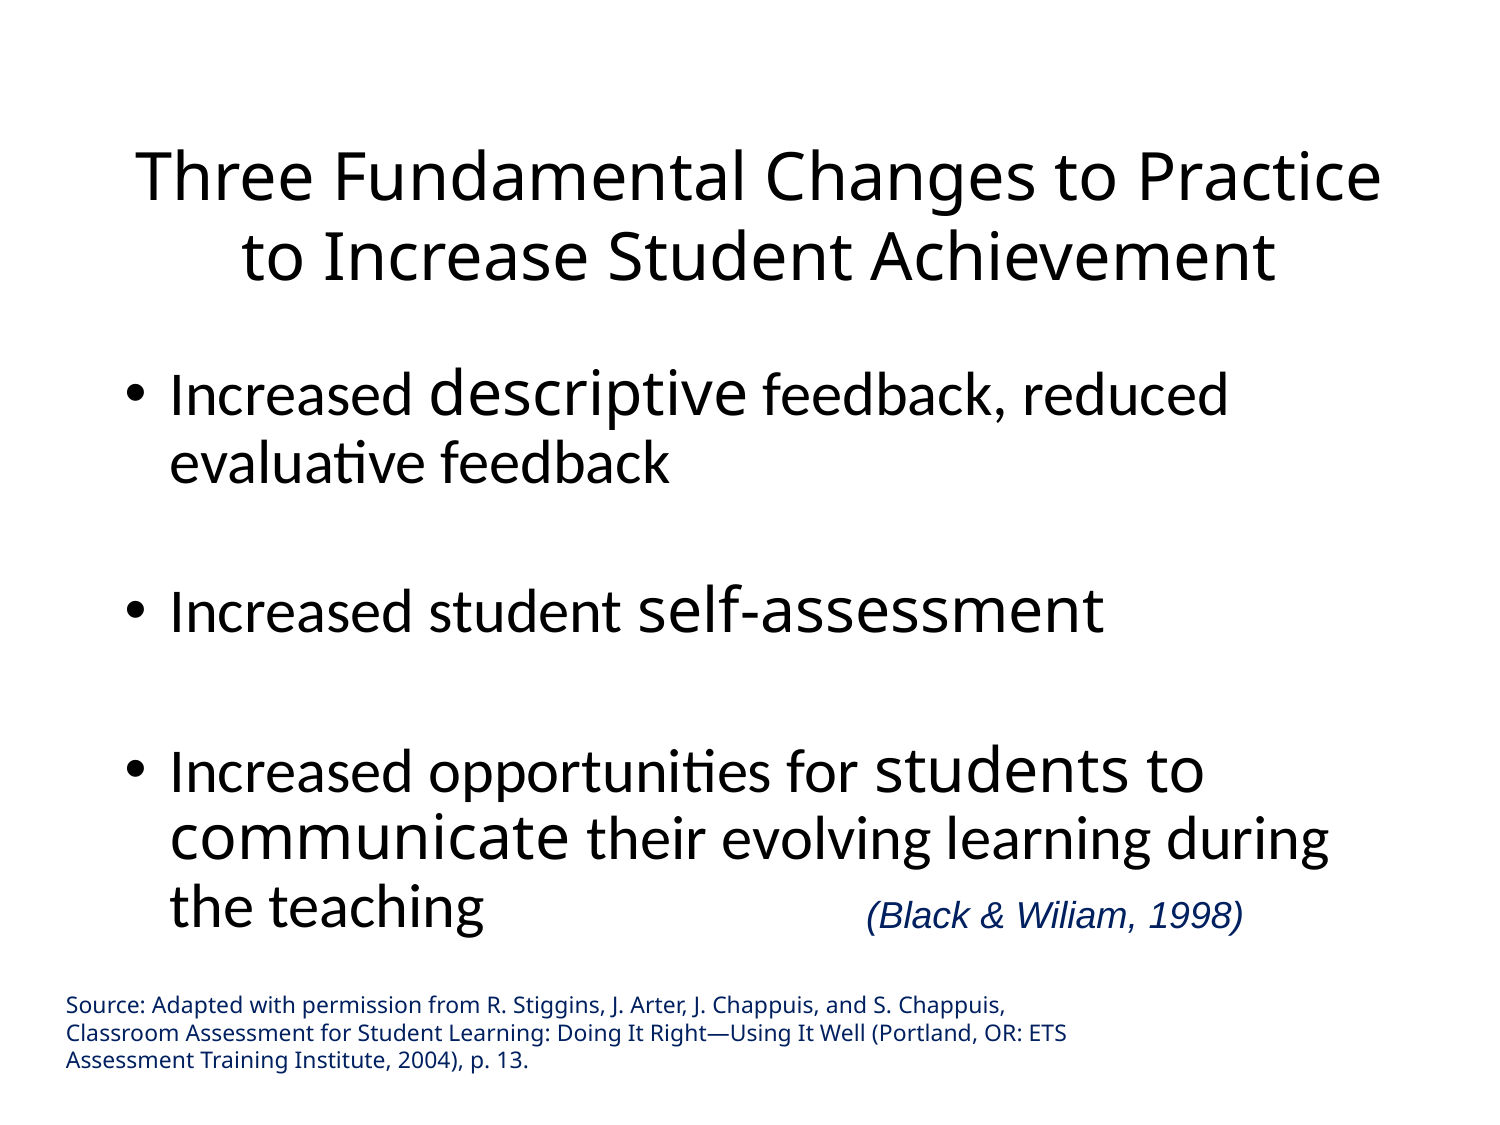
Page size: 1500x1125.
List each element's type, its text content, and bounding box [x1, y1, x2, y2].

list Increased descriptive feedback, reduced evaluative feedback Increased student self-assessment Increased opportunities for students to communicate their evolving learning during the teaching [117, 355, 1393, 1125]
title Three Fundamental Changes to Practice to Increase Student Achievement [122, 127, 1398, 356]
text_box Source: Adapted with permission from R. Stiggins, J. Arter, J. Chappuis, and S. Chappuis, Classroom Assessment for Student Learning: Doing It Right—Using It Well (Portland, OR: ETS Assessment Training Institute, 2004), p. 13. [59, 990, 1096, 1090]
text_box (Black & Wiliam, 1998) [859, 890, 1252, 936]
